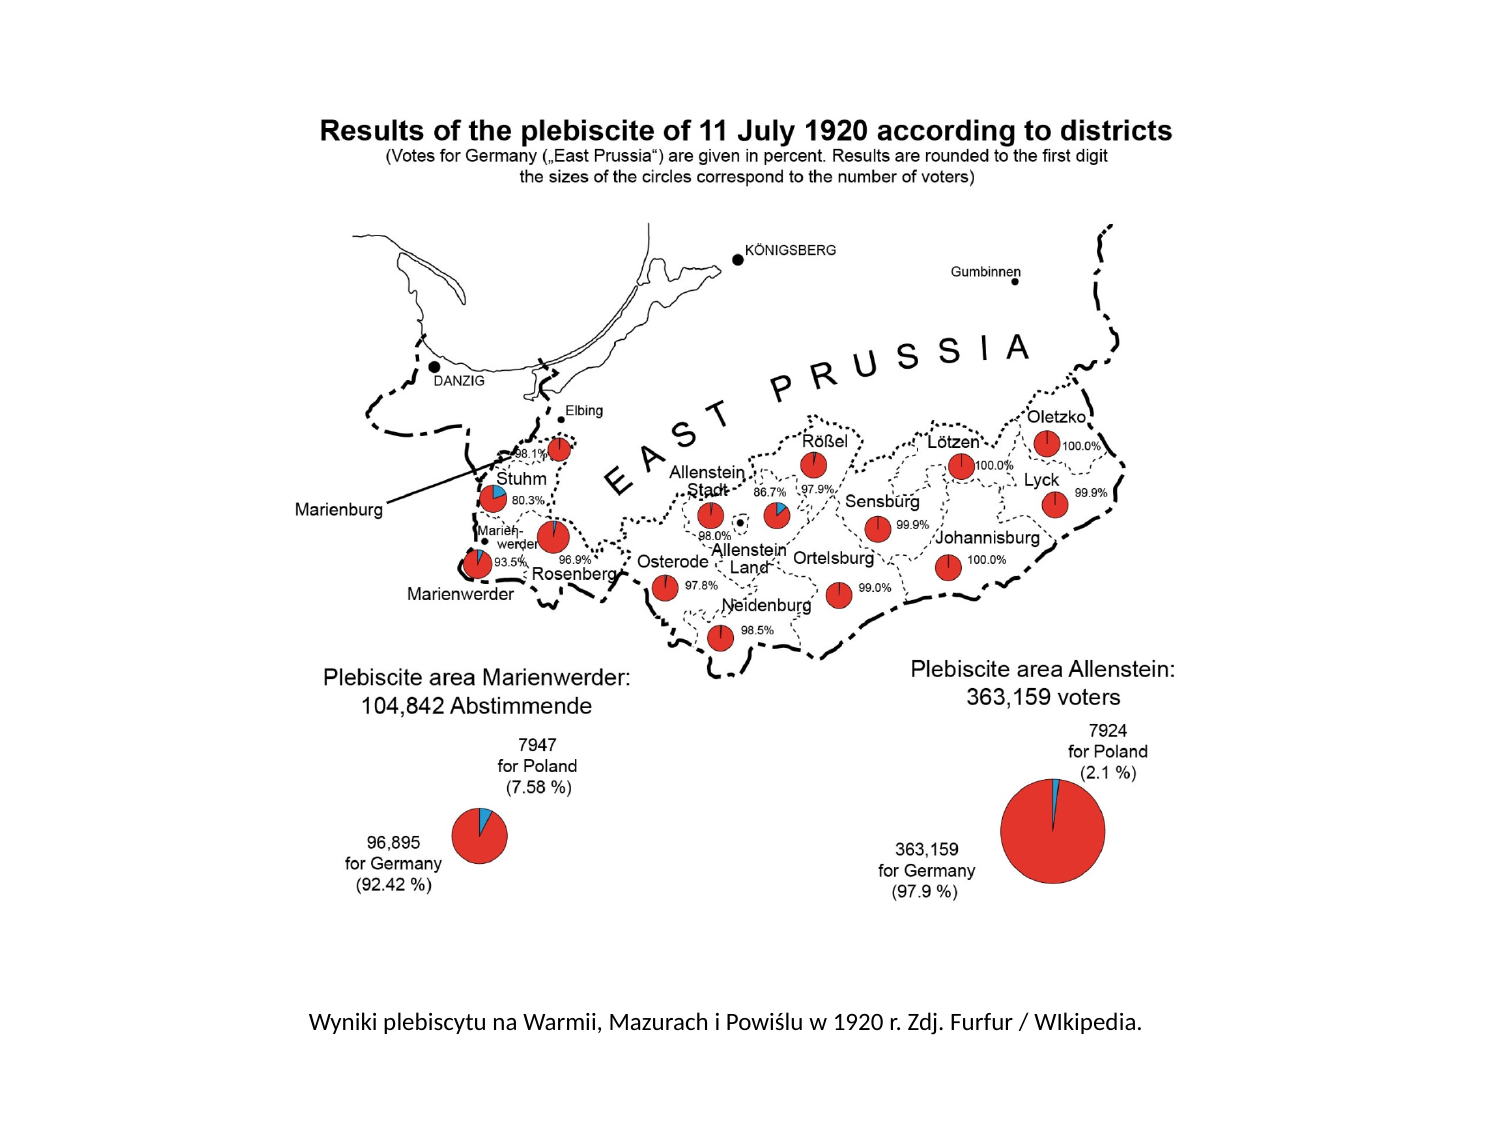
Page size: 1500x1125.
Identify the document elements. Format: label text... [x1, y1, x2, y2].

picture [293, 100, 1195, 903]
title Wyniki plebiscytu na Warmii, Mazurach i Powiślu w 1920 r. Zdj. Furfur / WIkipedia. [294, 949, 1194, 1043]
